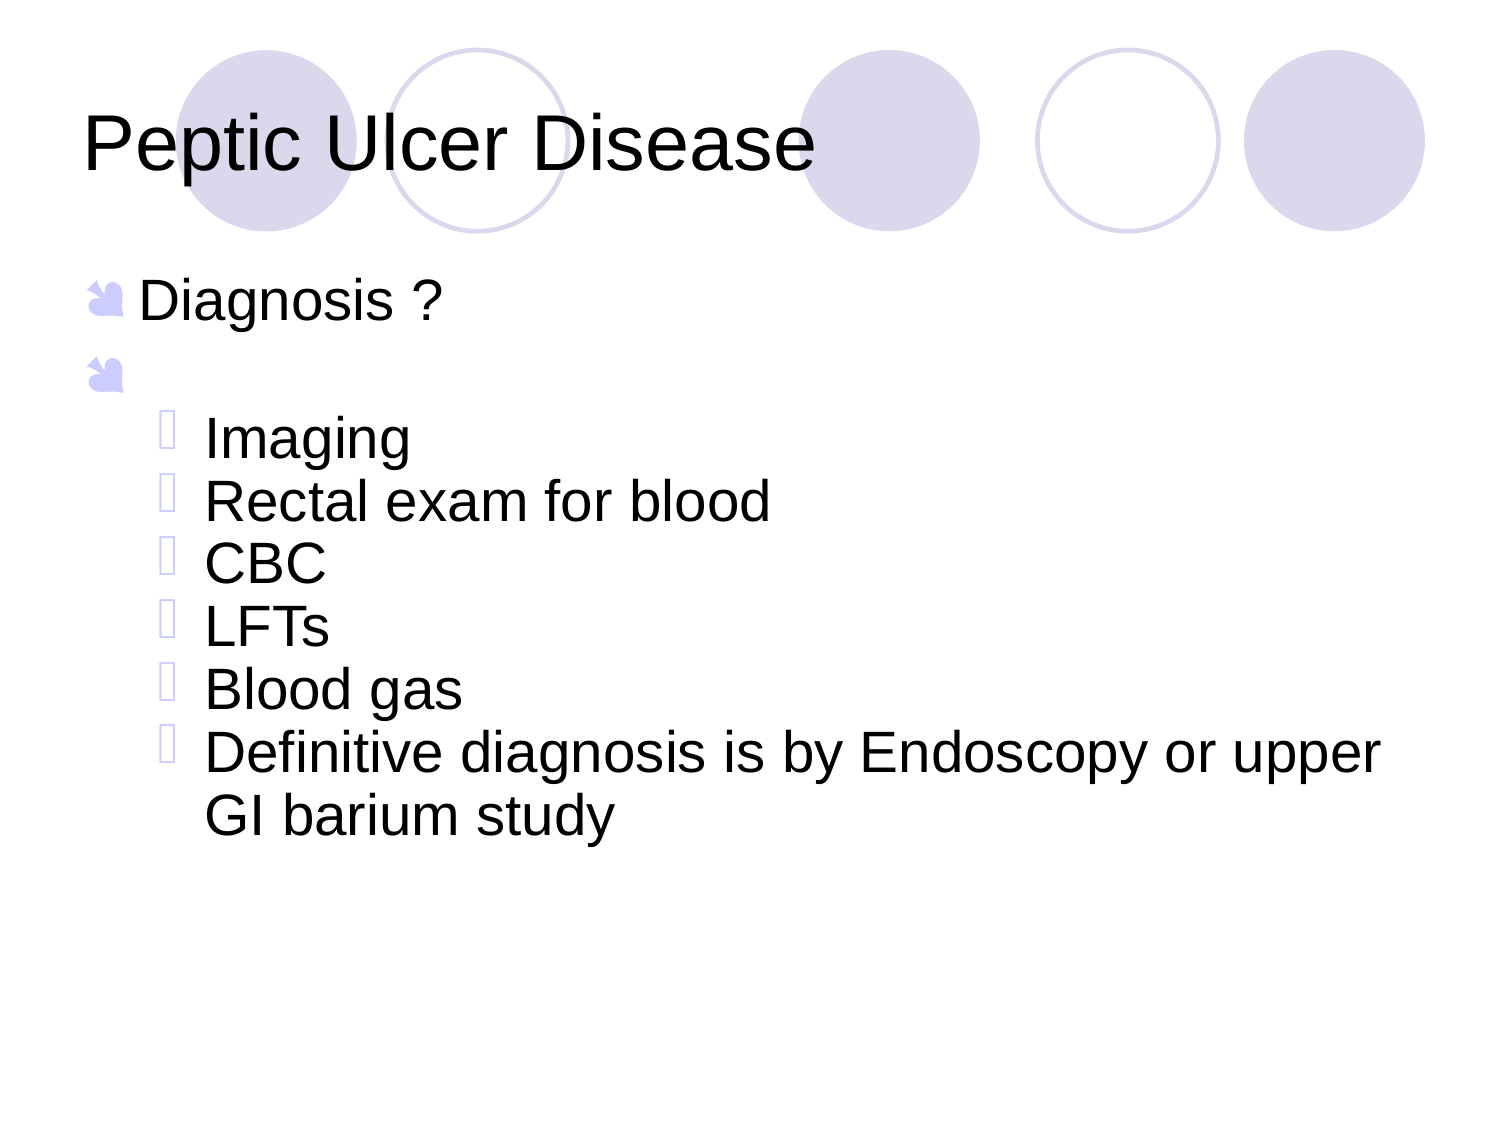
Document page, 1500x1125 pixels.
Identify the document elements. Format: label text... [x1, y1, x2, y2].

list Diagnosis ? Imaging Rectal exam for blood CBC LFTs Blood gas Definitive diagnosis is by Endoscopy or upper GI barium study [74, 261, 1426, 1007]
title Peptic Ulcer Disease [74, 44, 1426, 234]
